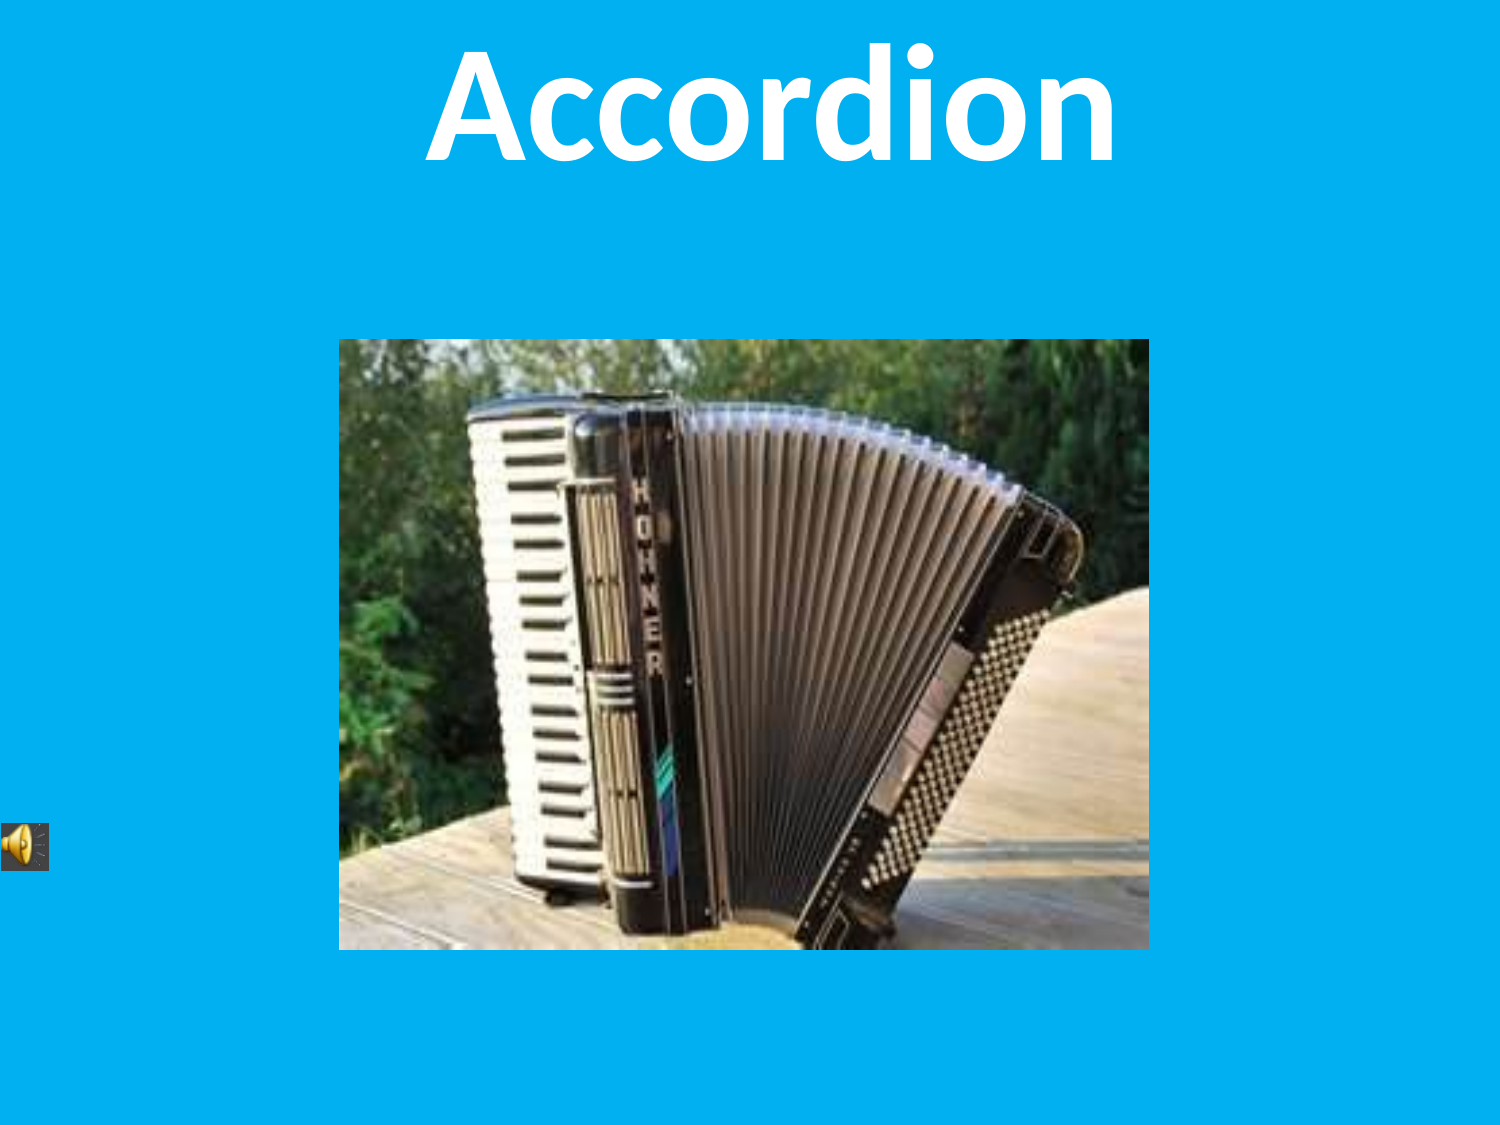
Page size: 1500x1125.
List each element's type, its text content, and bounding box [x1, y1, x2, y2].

text_box Accordion [70, 0, 1477, 188]
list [339, 339, 1149, 950]
picture [2, 824, 48, 870]
